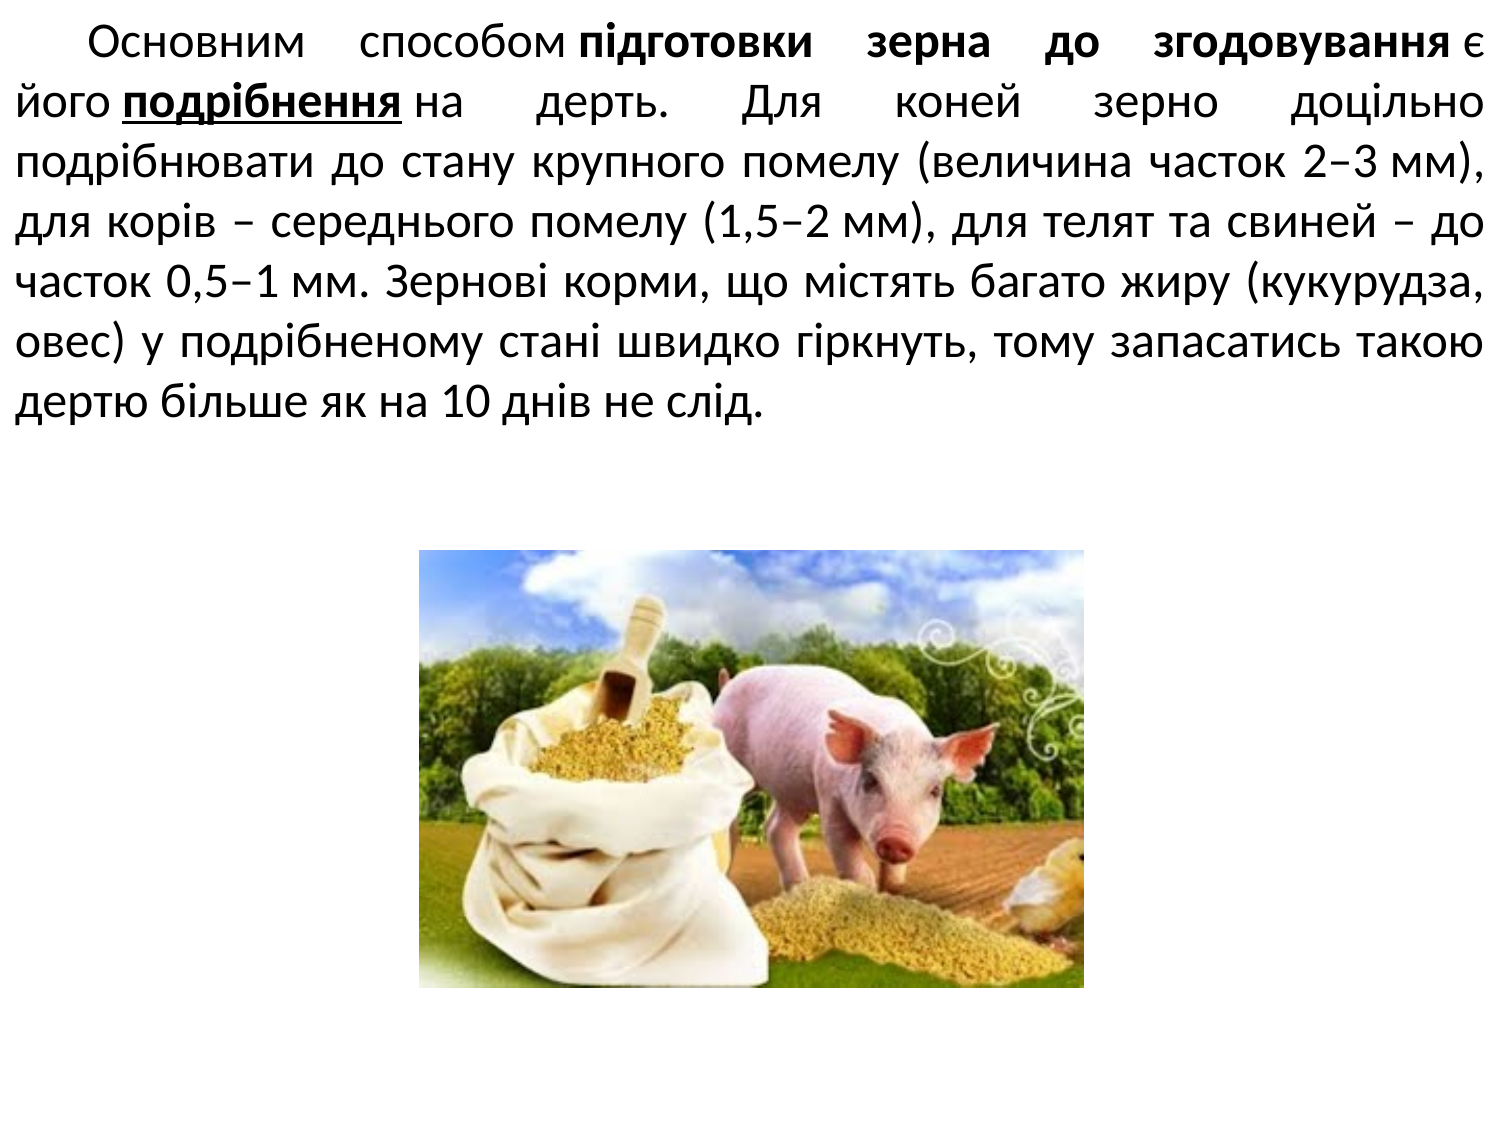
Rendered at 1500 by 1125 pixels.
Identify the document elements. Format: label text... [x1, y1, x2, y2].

picture [418, 550, 1084, 988]
text_box Основним способом підготовки зерна до згодовування є його подрібнення на дерть. Для коней зерно доцільно подрібнювати до стану крупного помелу (величина часток 2–3 мм), для корів – середнього помелу (1,5–2 мм), для телят та свиней – до часток 0,5–1 мм. Зернові корми, що містять багато жиру (кукурудза, овес) у подрібненому стані швидко гіркнуть, тому запасатись такою дертю більше як на 10 днів не слід. [0, 0, 1500, 435]
